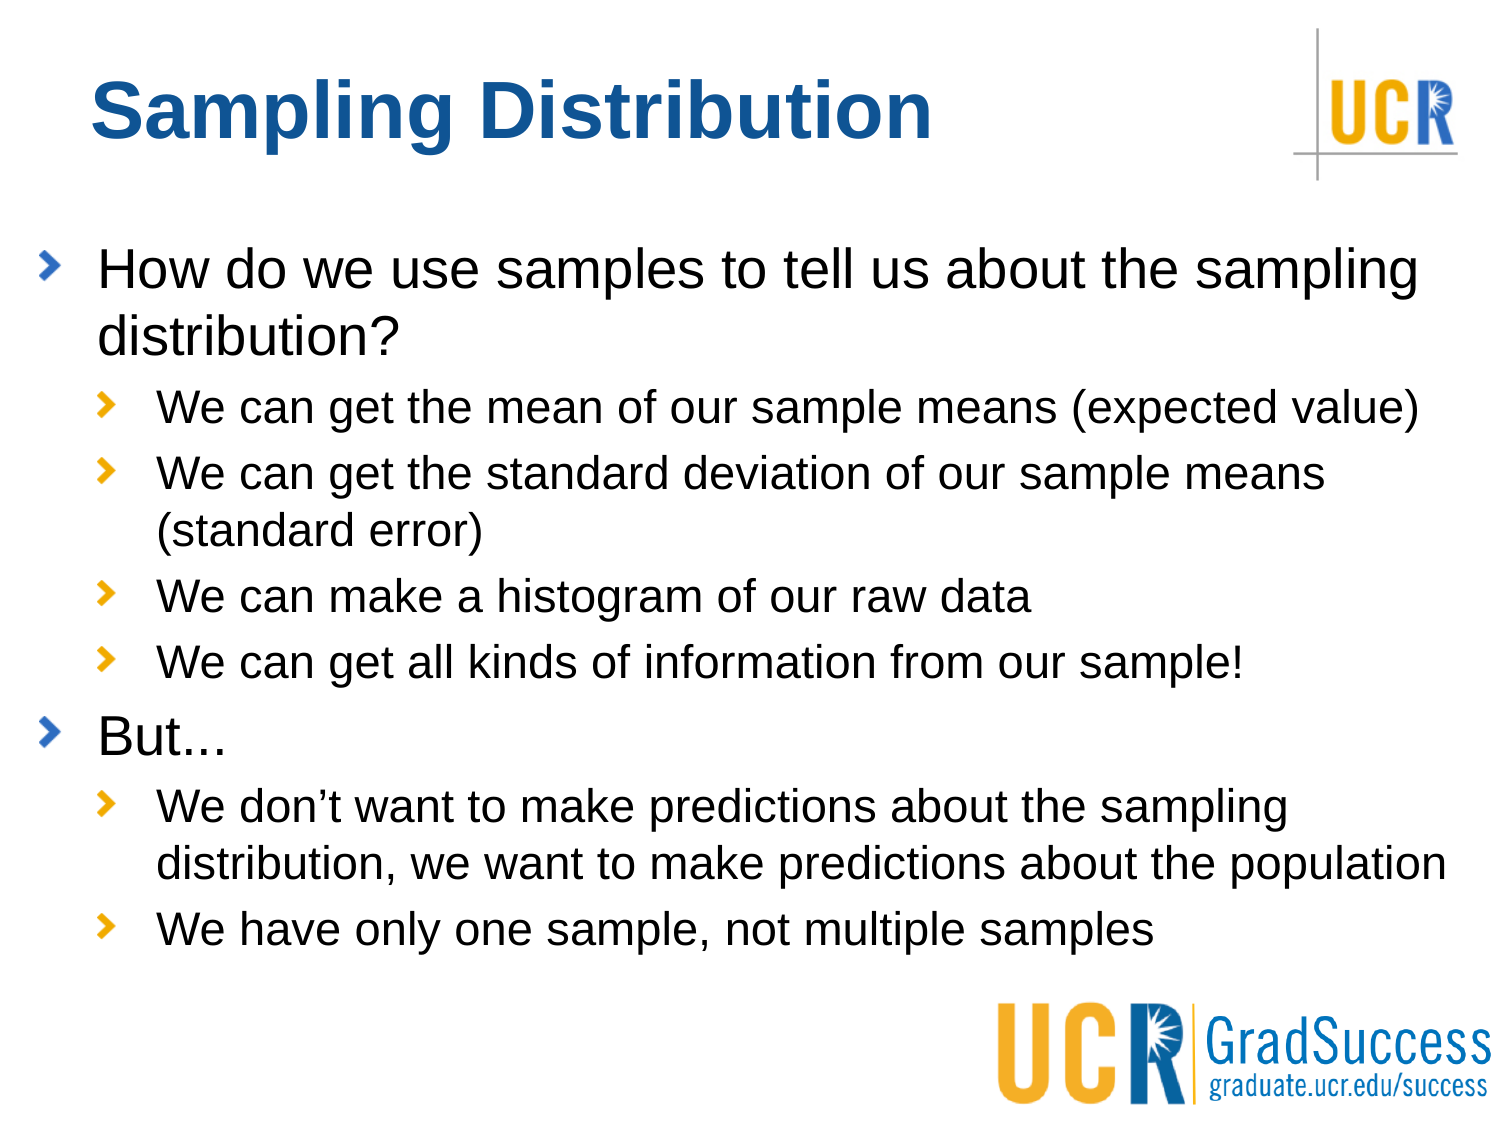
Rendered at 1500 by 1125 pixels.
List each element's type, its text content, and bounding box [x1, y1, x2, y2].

picture [1282, 0, 1500, 196]
picture [97, 457, 119, 485]
picture [97, 646, 119, 673]
picture [97, 790, 119, 818]
picture [97, 580, 119, 607]
picture [39, 250, 65, 282]
picture [97, 391, 119, 419]
picture [97, 913, 119, 940]
list How do we use samples to tell us about the sampling distribution? We can get the mean of our sample means (expected value) We can get the standard deviation of our sample means (standard error) We can make a histogram of our raw data We can get all kinds of information from our sample! But... We don’t want to make predictions about the sampling distribution, we want to make predictions about the population We have only one sample, not multiple samples [24, 224, 1500, 975]
picture [39, 716, 65, 749]
title Sampling Distribution [75, 37, 1300, 163]
